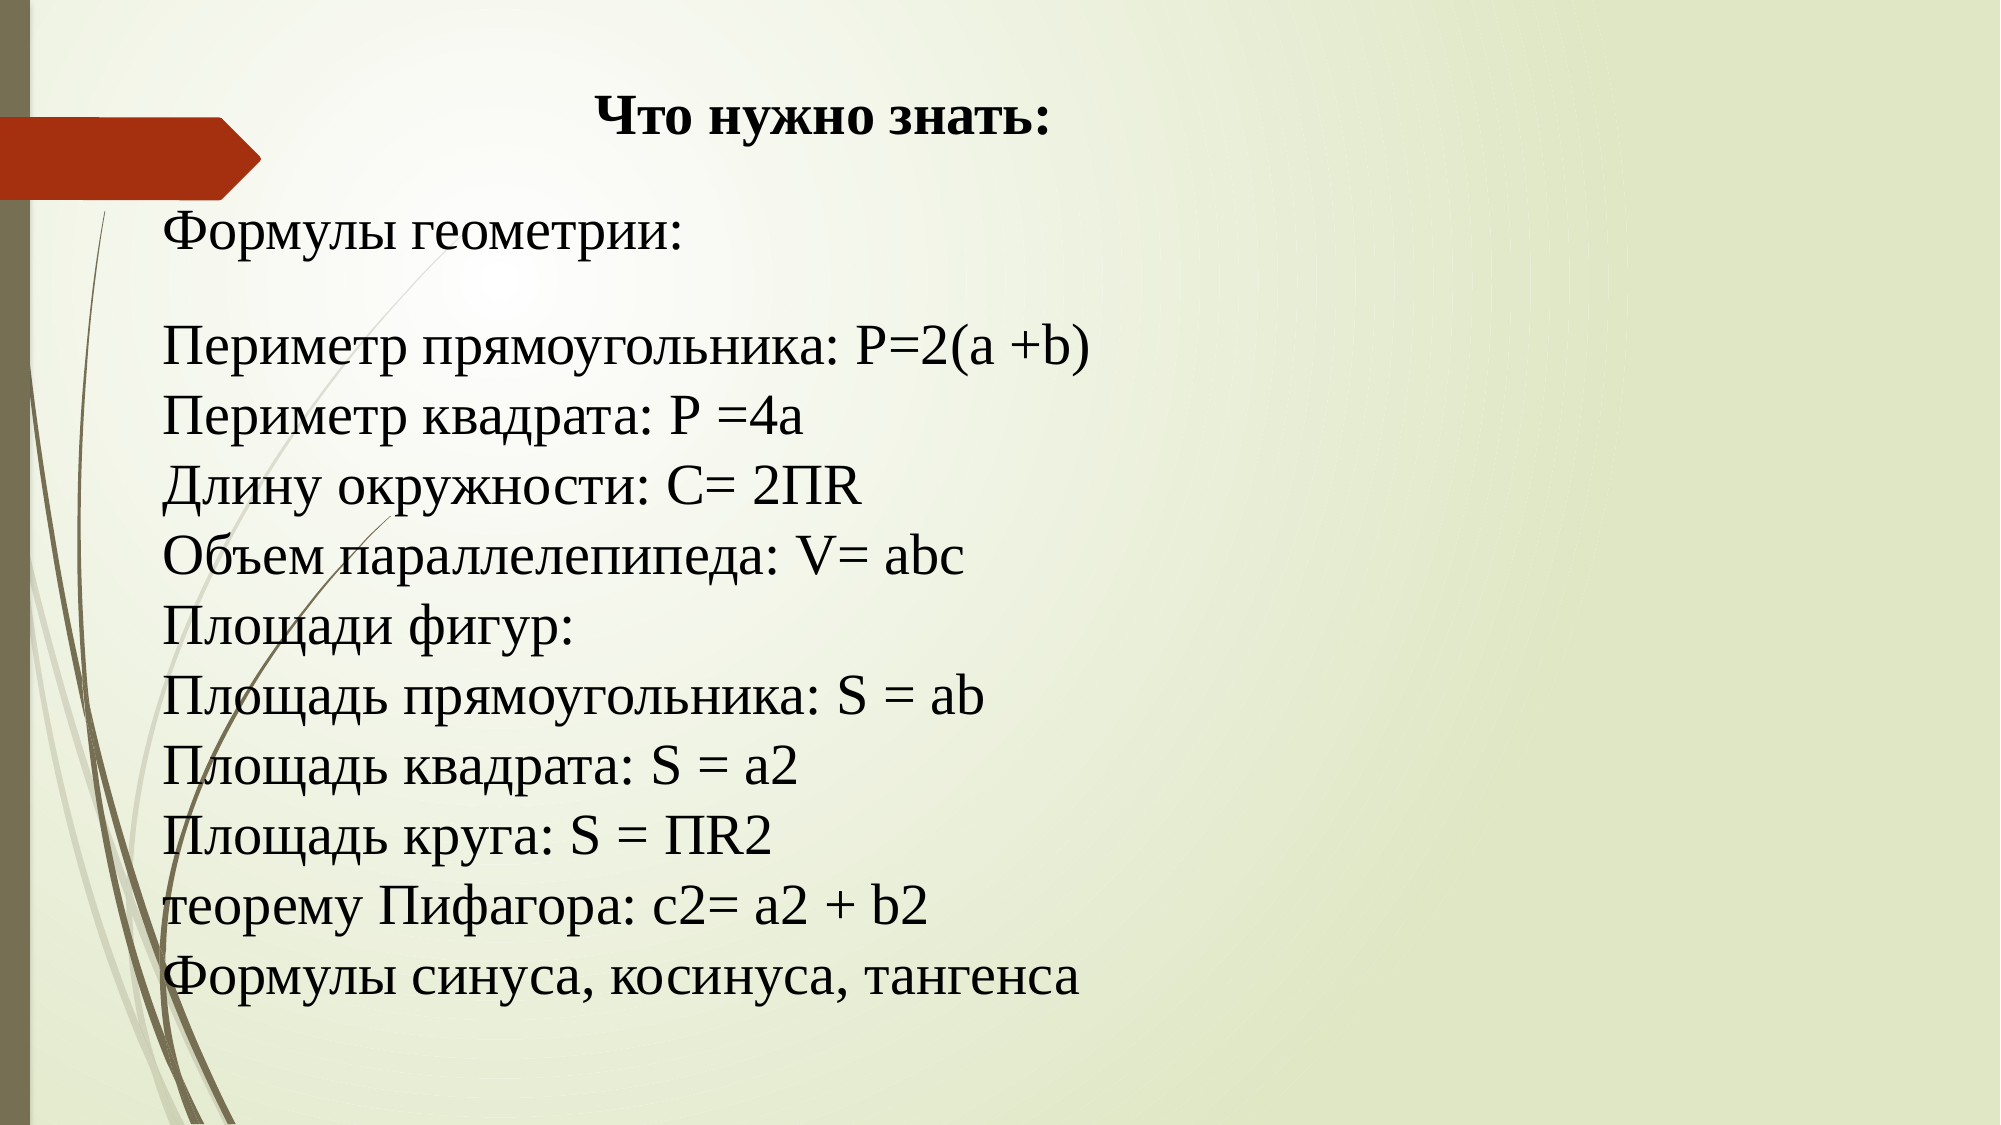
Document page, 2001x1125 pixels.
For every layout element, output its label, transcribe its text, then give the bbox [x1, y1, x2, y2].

text_box Что нужно знать: Формулы геометрии: Периметр прямоугольника: Р=2(а +b) Периметр квадрата: Р =4а Длину окружности: С= 2ПR Объем параллелепипеда: V= abc Площади фигур: Площадь прямоугольника: S = ab Площадь квадрата: S = а2 Площадь круга: S = ПR2 теорему Пифагора: c2= a2 + b2 Формулы синуса, косинуса, тангенса [147, 68, 1500, 1014]
